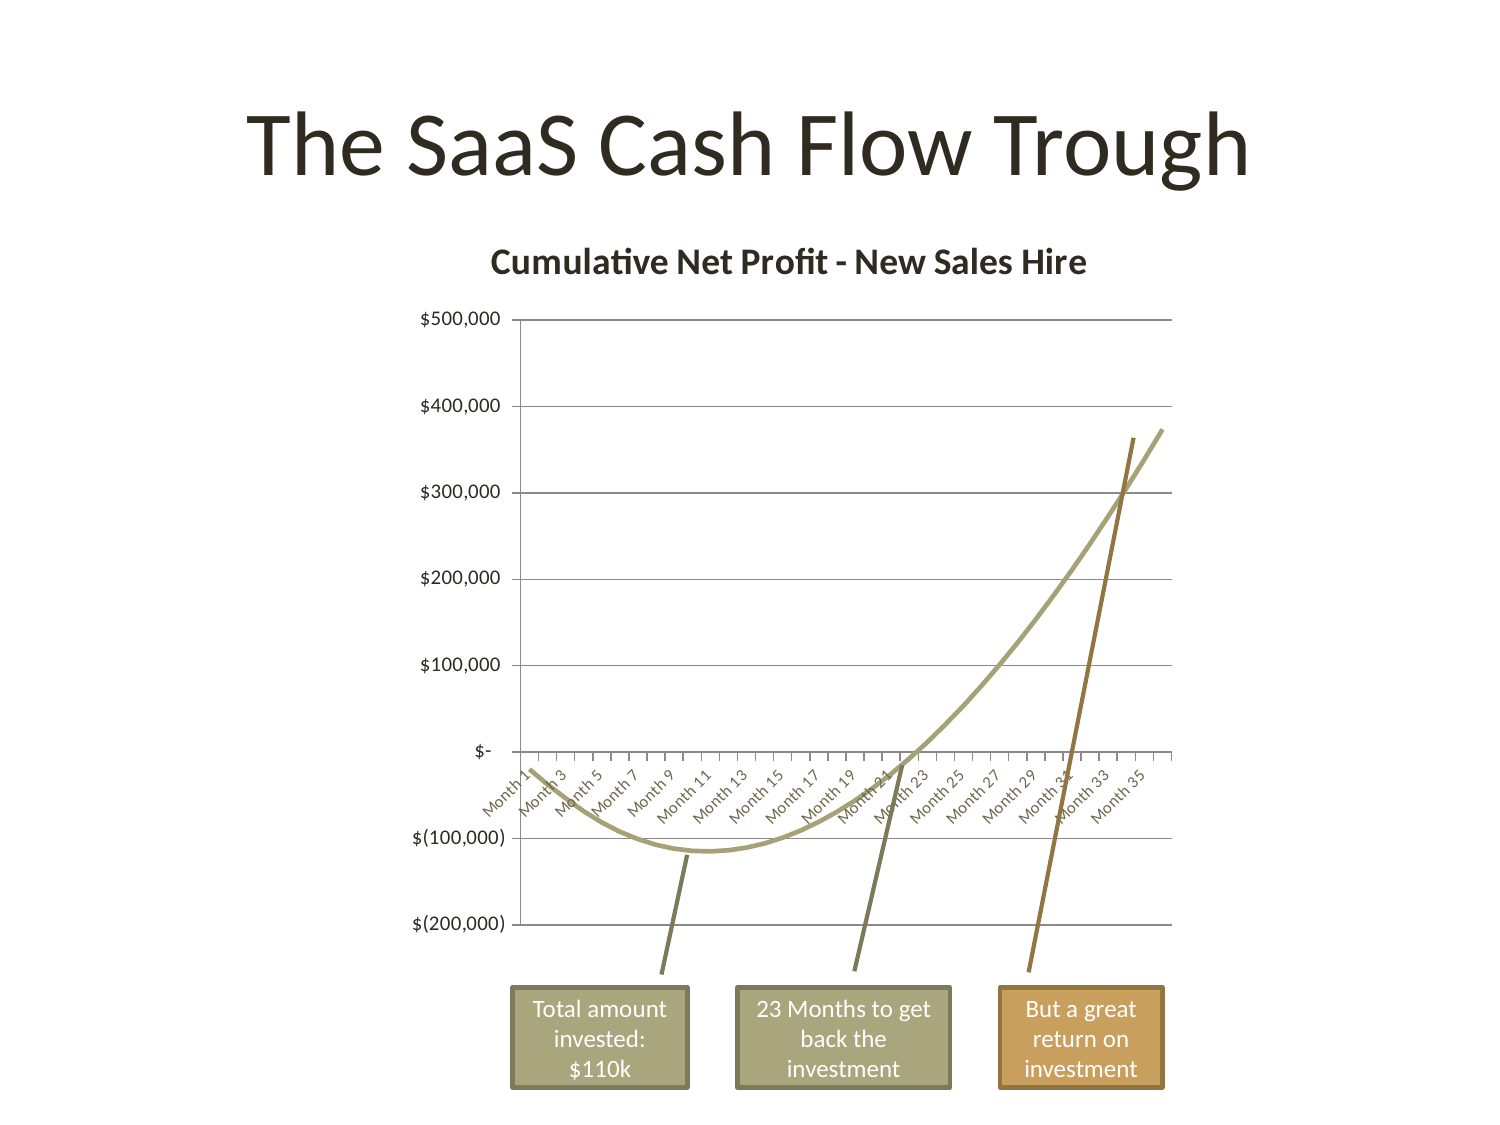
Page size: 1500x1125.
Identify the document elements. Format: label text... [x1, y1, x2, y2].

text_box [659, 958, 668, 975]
text_box Total amount invested: $110k [510, 985, 690, 1090]
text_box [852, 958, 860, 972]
chart [390, 212, 1188, 951]
text_box But a great return on investment [998, 985, 1165, 1090]
title The SaaS Cash Flow Trough [75, 45, 1425, 233]
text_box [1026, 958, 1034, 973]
text_box 23 Months to get back the investment [735, 985, 952, 1090]
